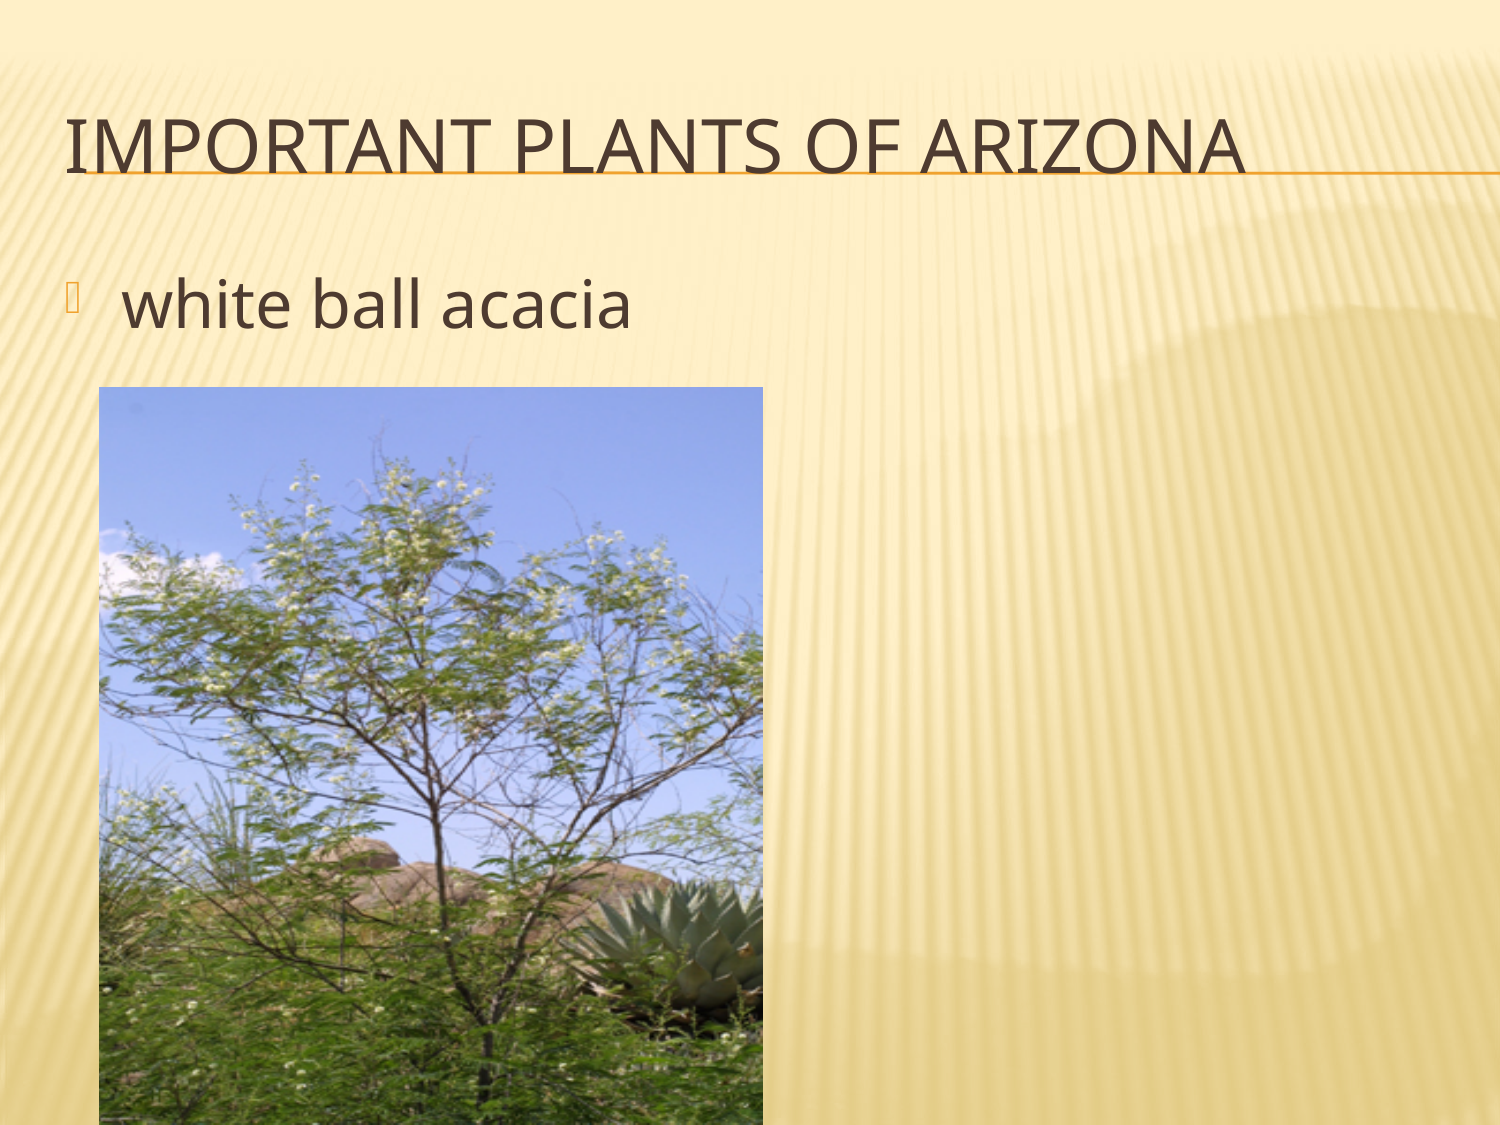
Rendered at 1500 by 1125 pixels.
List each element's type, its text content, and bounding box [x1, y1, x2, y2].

picture [99, 387, 763, 1125]
title Important plants of Arizona [50, 75, 1475, 213]
list white ball acacia [50, 254, 1475, 998]
